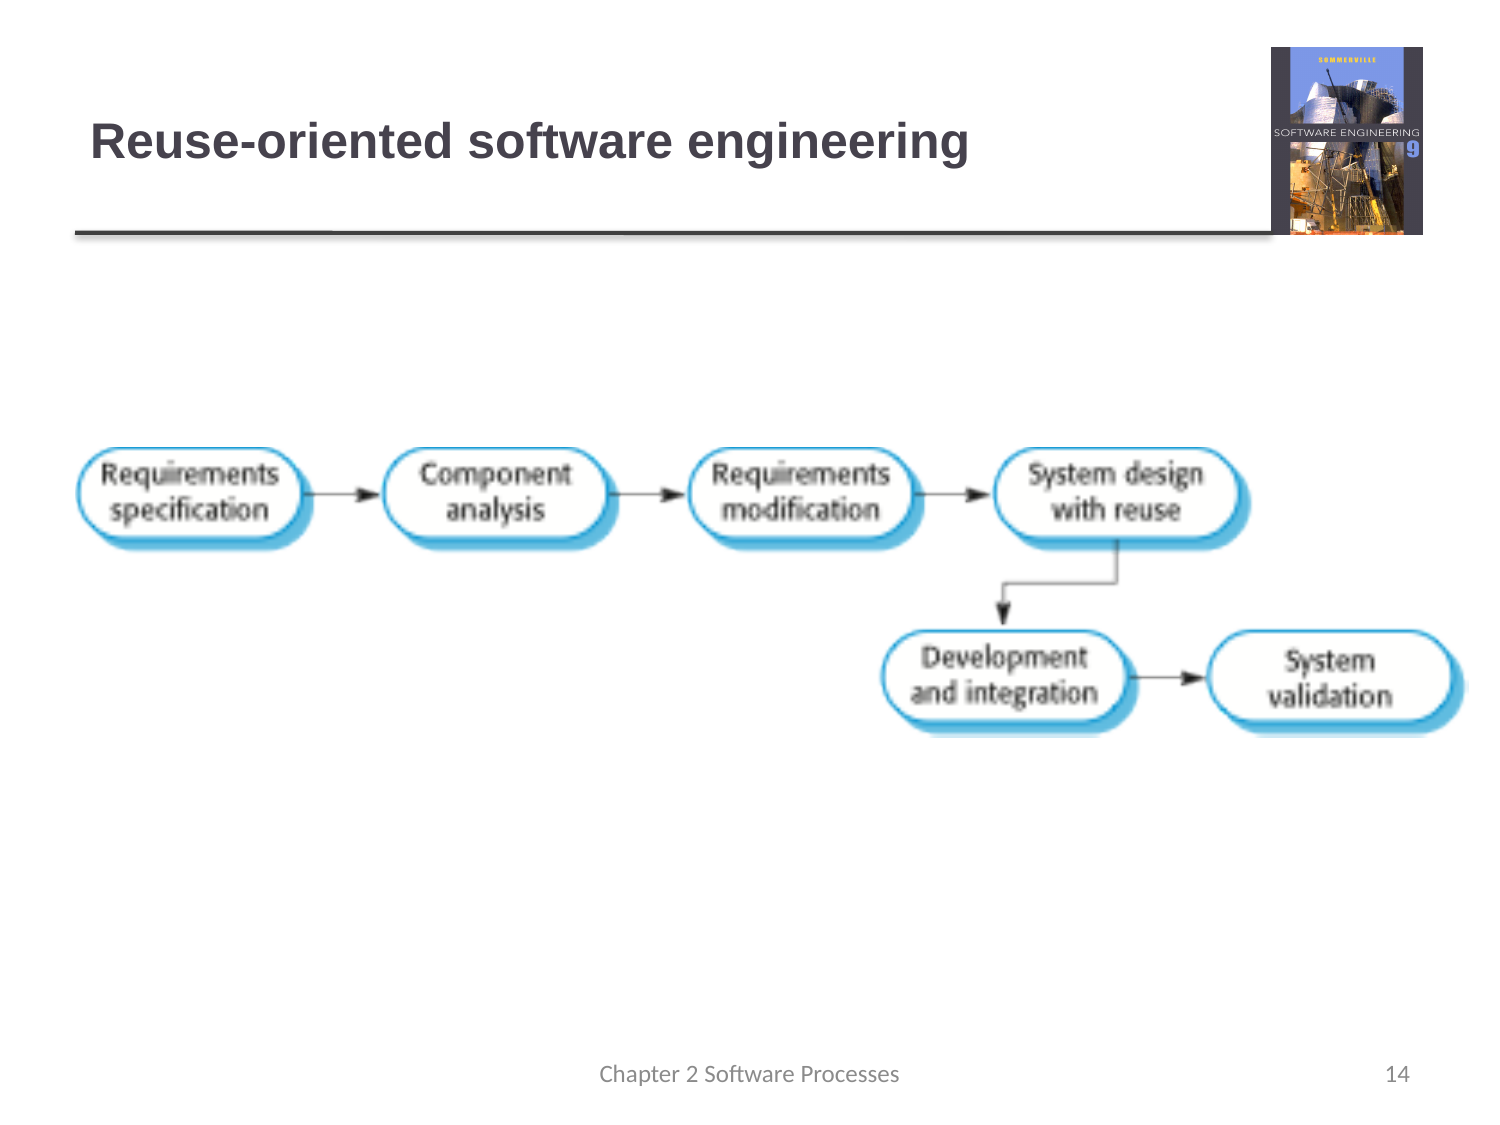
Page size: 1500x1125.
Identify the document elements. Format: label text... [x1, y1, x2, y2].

slide_number 14 [1074, 1042, 1425, 1103]
picture [1272, 47, 1423, 235]
title Reuse-oriented software engineering [74, 44, 1272, 233]
footer Chapter 2 Software Processes [512, 1042, 988, 1103]
picture [74, 446, 1469, 739]
